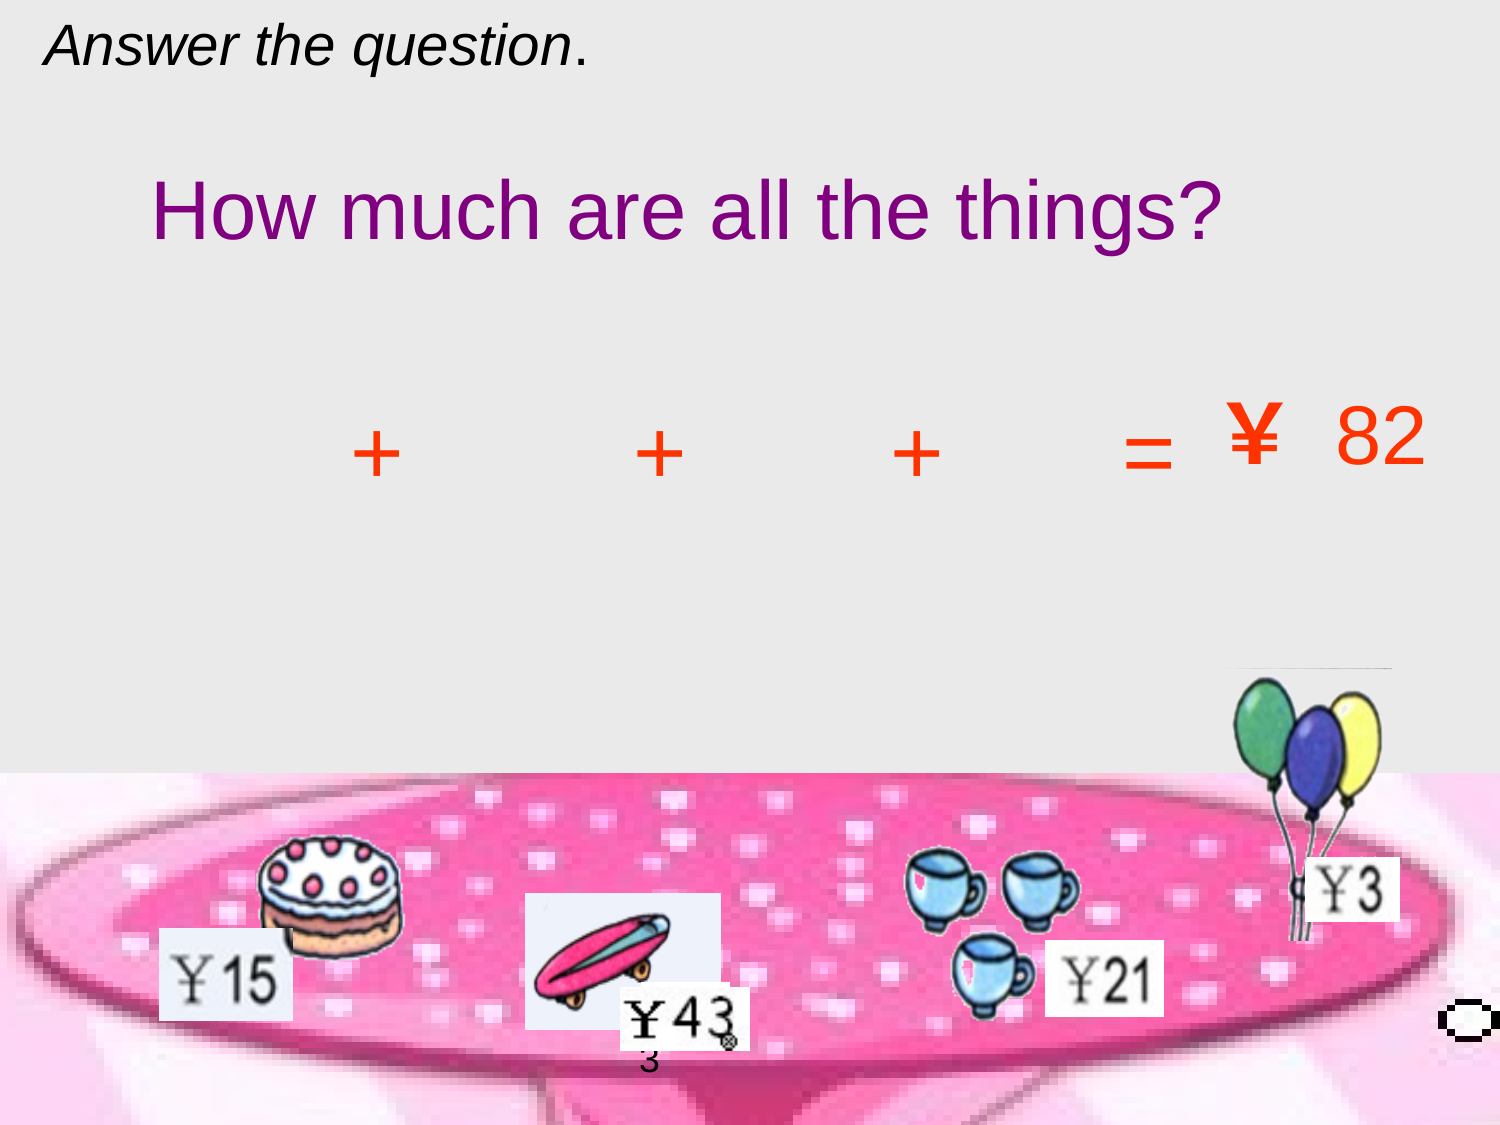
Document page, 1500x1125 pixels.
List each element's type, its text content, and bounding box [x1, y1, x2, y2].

picture [0, 668, 1500, 1125]
text_box Answer the question. [29, 0, 692, 85]
text_box + + + = [183, 385, 1329, 511]
text_box ￥ 82 [1198, 373, 1447, 489]
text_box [525, 892, 739, 1046]
text_box How much are all the things? [135, 148, 1459, 264]
